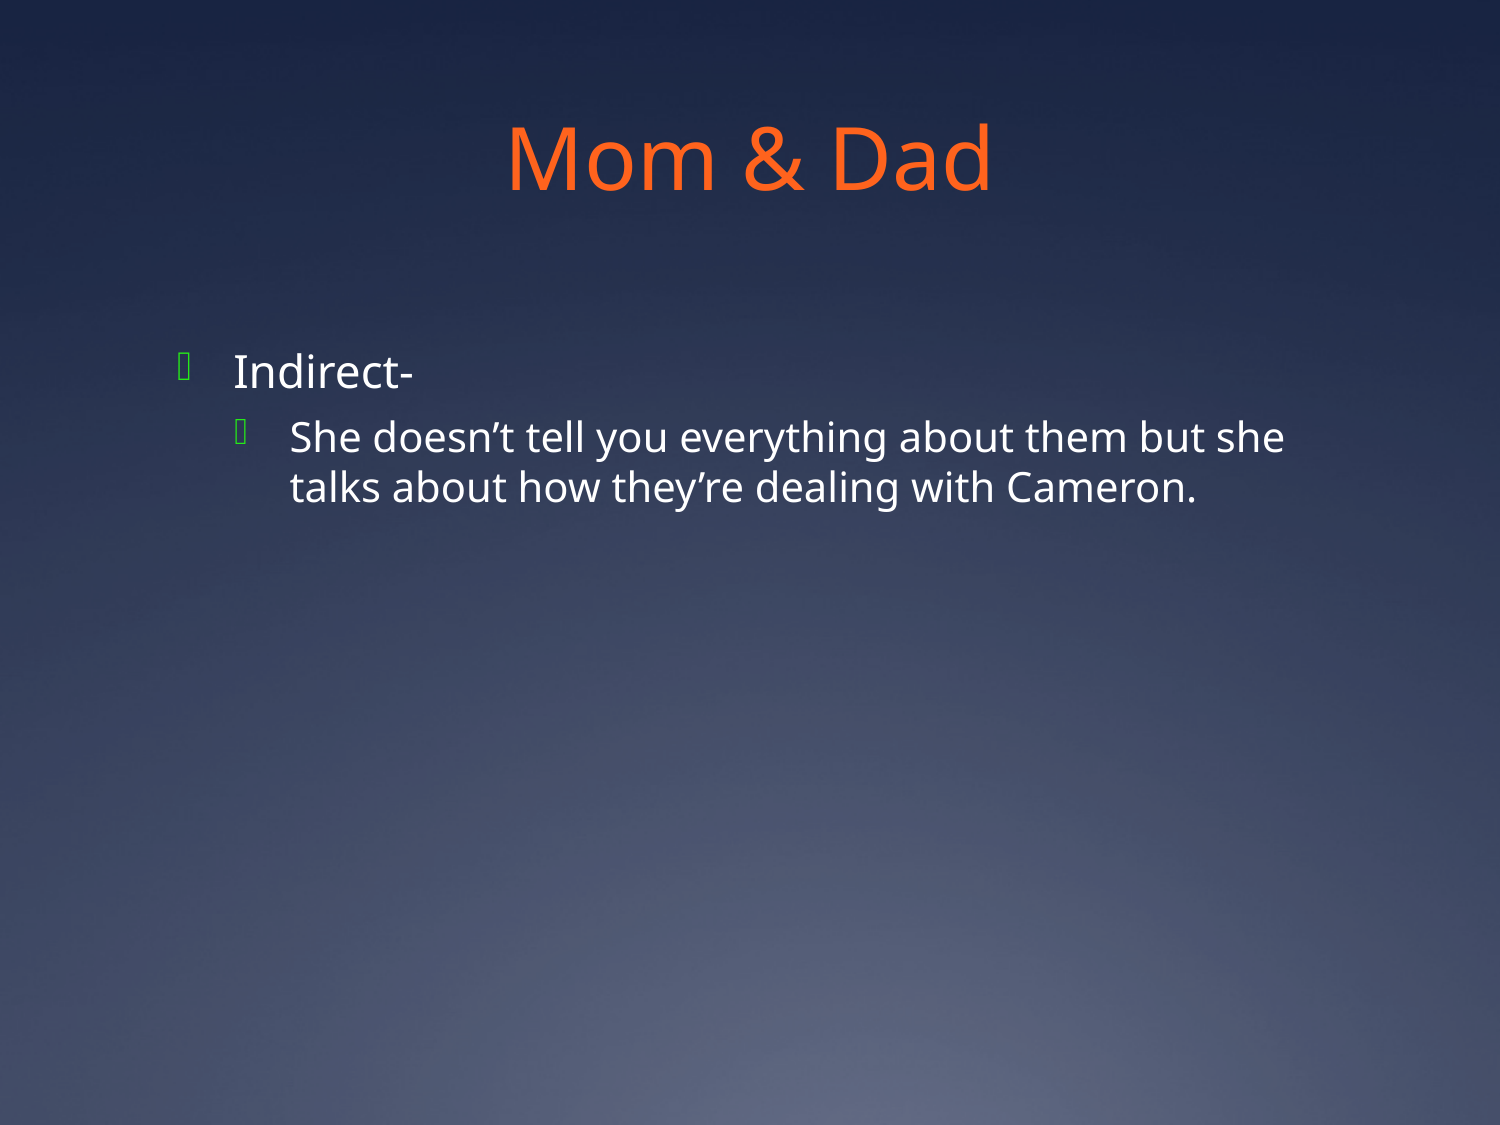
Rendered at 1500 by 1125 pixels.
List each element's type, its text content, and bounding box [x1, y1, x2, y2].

title Mom & Dad [100, 95, 1400, 225]
list Indirect- She doesn’t tell you everything about them but she talks about how they’re dealing with Cameron. [162, 335, 1338, 1005]
